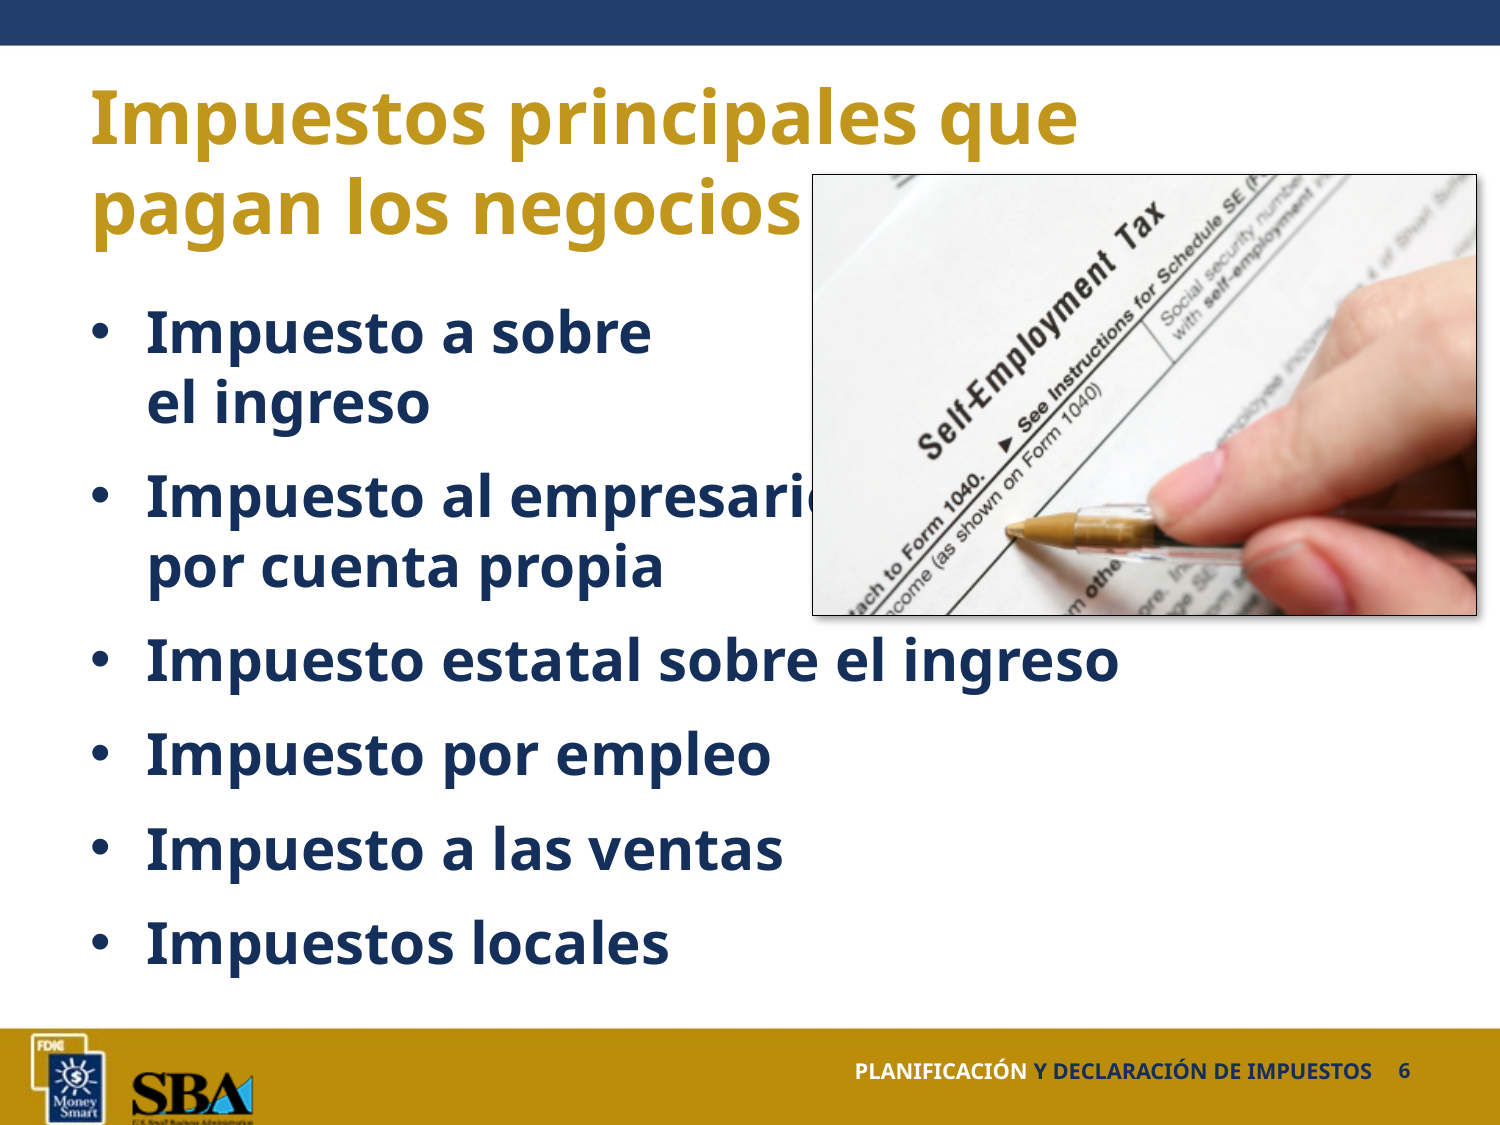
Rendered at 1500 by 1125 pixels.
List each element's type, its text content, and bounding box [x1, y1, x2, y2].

picture [0, 0, 1500, 1125]
title Impuestos principales que pagan los negocios [74, 62, 1338, 163]
list Impuesto a sobre el ingreso Impuesto al empresario por cuenta propia Impuesto estatal sobre el ingreso Impuesto por empleo Impuesto a las ventas Impuestos locales [74, 287, 1426, 988]
